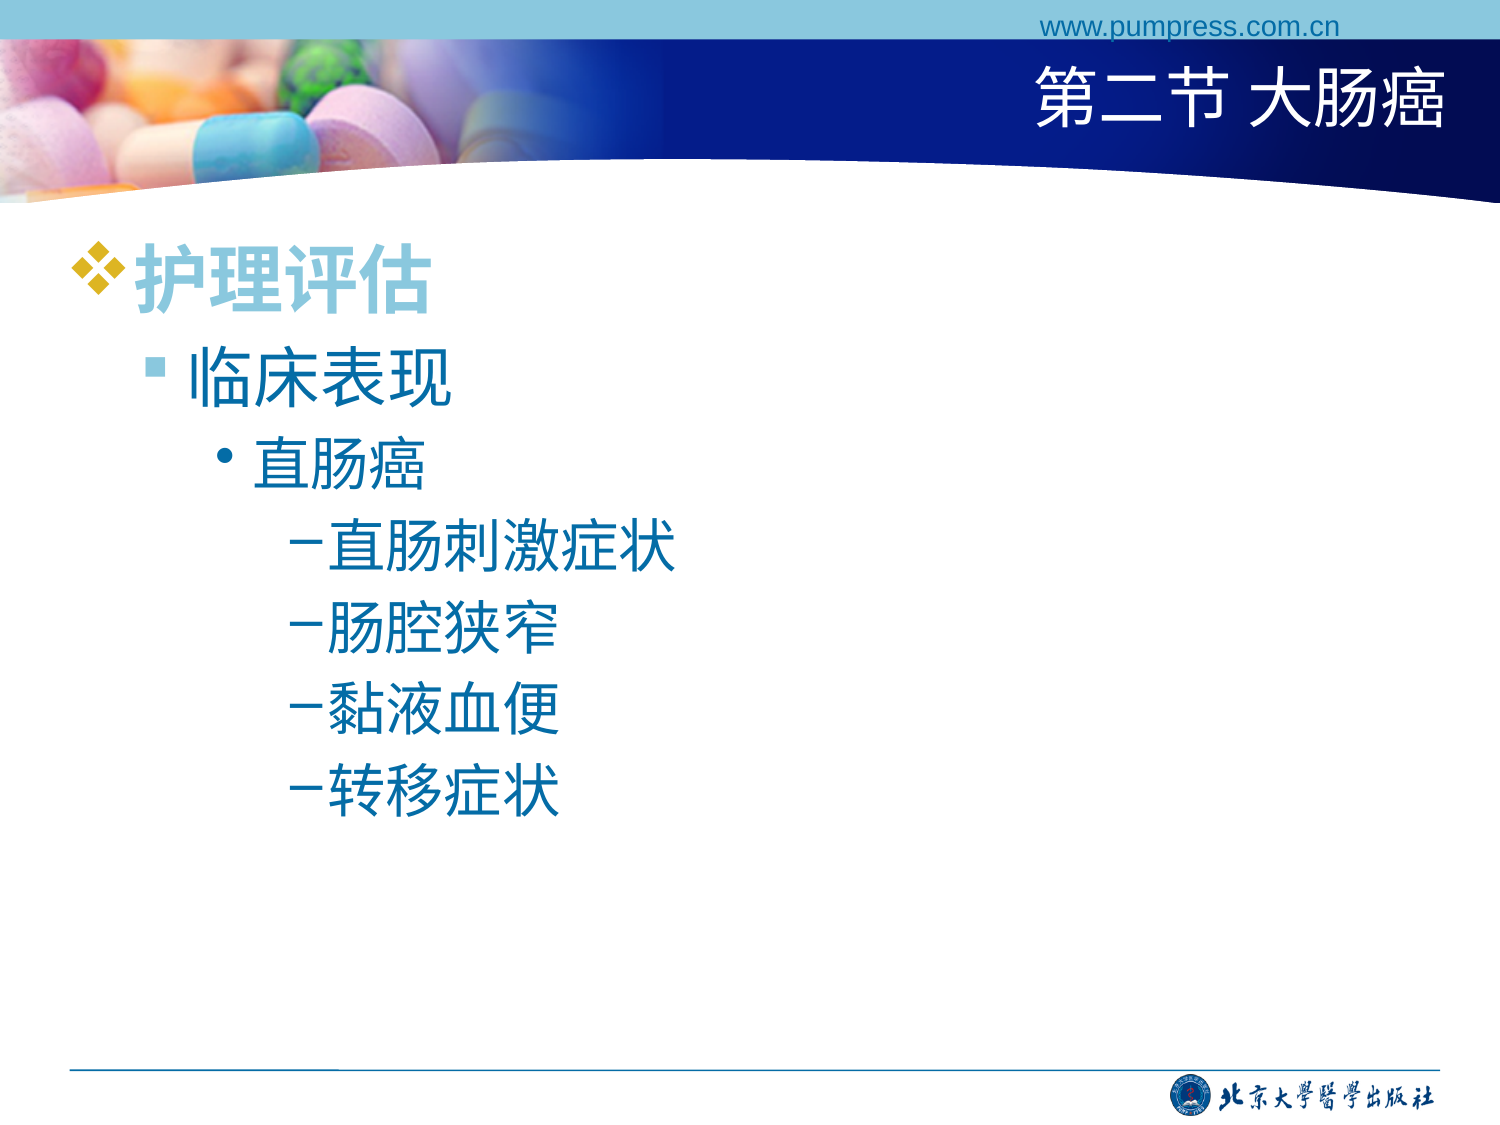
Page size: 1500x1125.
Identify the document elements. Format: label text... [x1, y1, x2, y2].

title 第二节 大肠癌 [137, 49, 1463, 143]
slide_number www.pumpress.com.cn [1025, 0, 1463, 38]
picture [1170, 1074, 1436, 1118]
picture [0, 40, 1500, 203]
list 护理评估 临床表现 直肠癌 直肠刺激症状 肠腔狭窄 黏液血便 转移症状 [49, 224, 1463, 1026]
